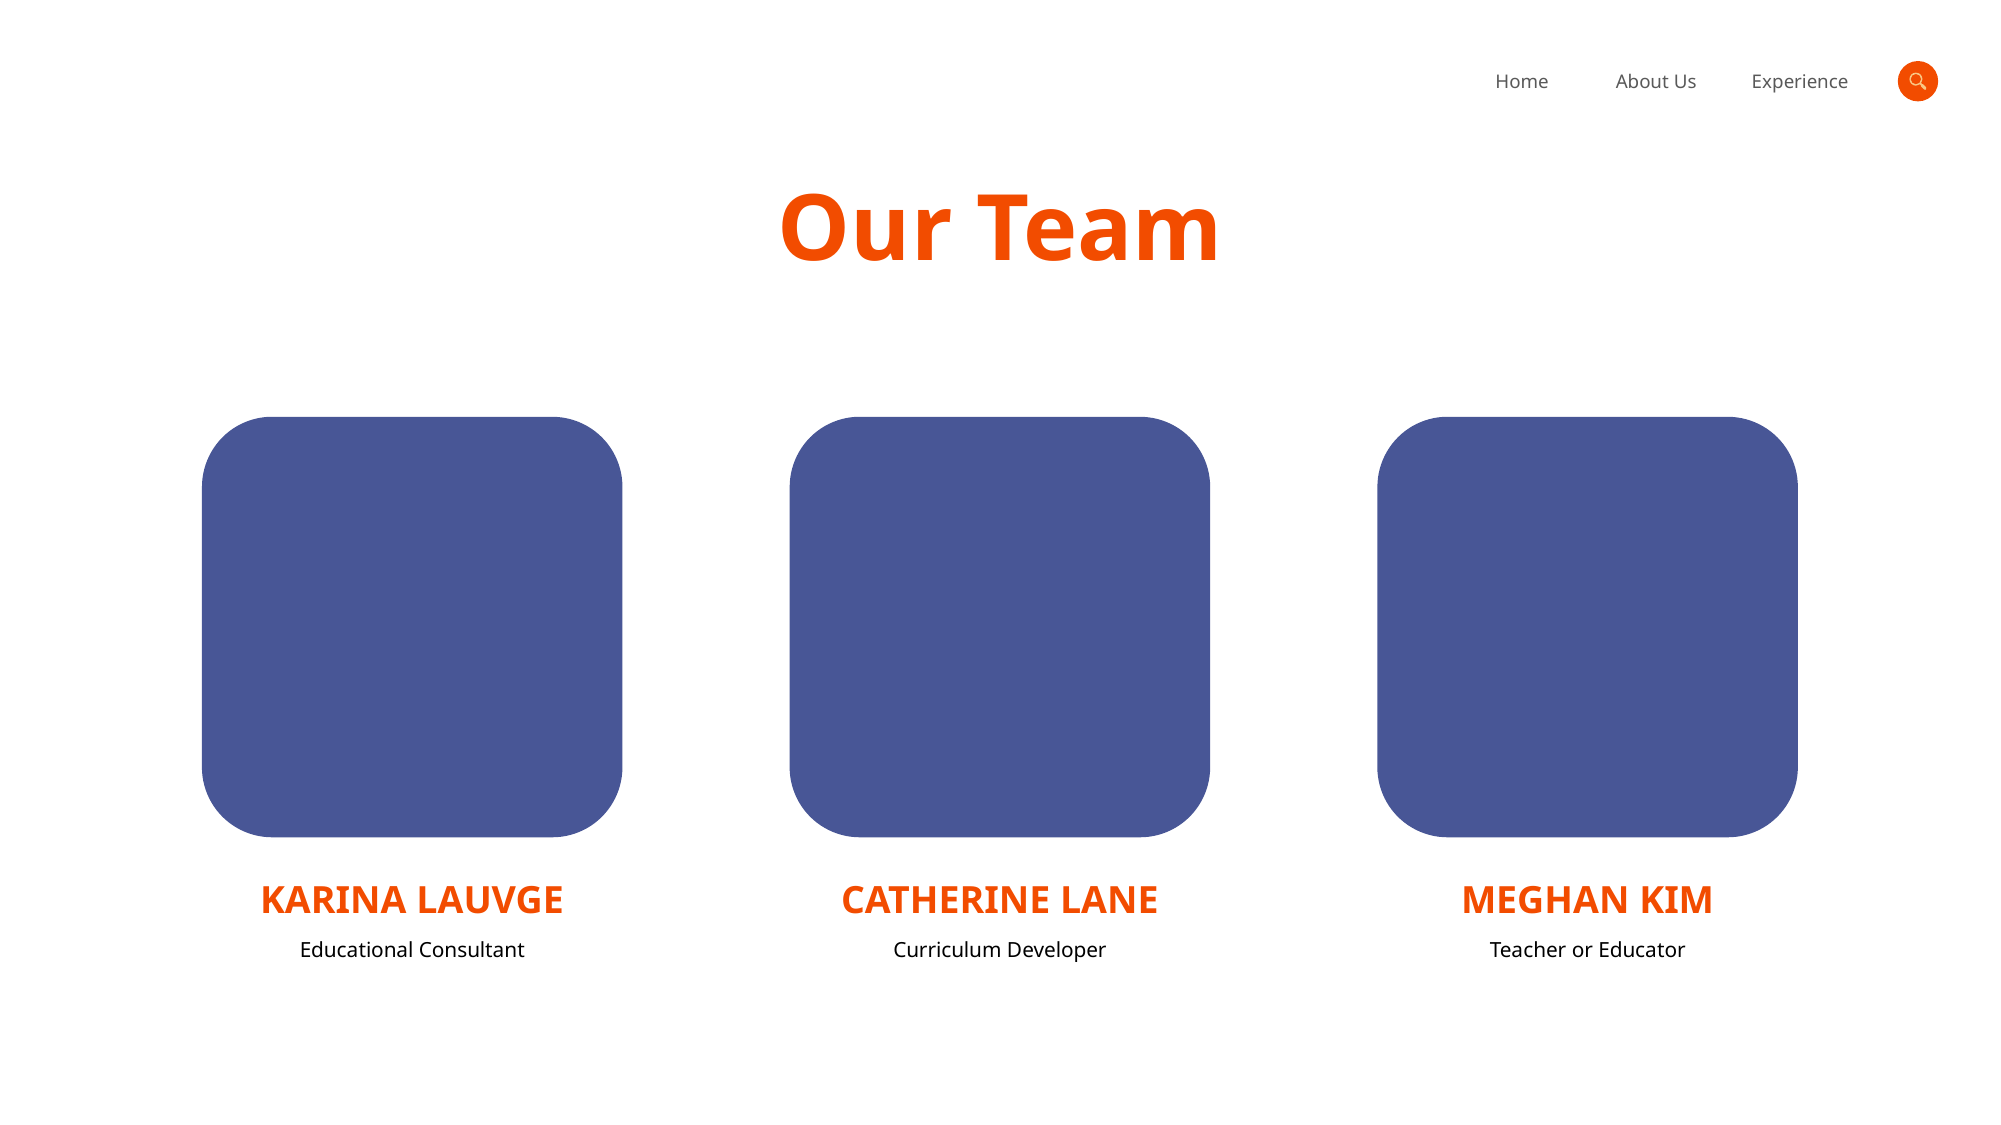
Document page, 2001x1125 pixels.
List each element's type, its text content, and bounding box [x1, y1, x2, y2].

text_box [244, 868, 581, 970]
text_box Our Team [752, 161, 1249, 287]
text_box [821, 868, 1179, 970]
picture [137, 290, 688, 841]
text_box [1447, 868, 1729, 970]
picture [725, 290, 1275, 841]
picture [1312, 290, 1863, 841]
